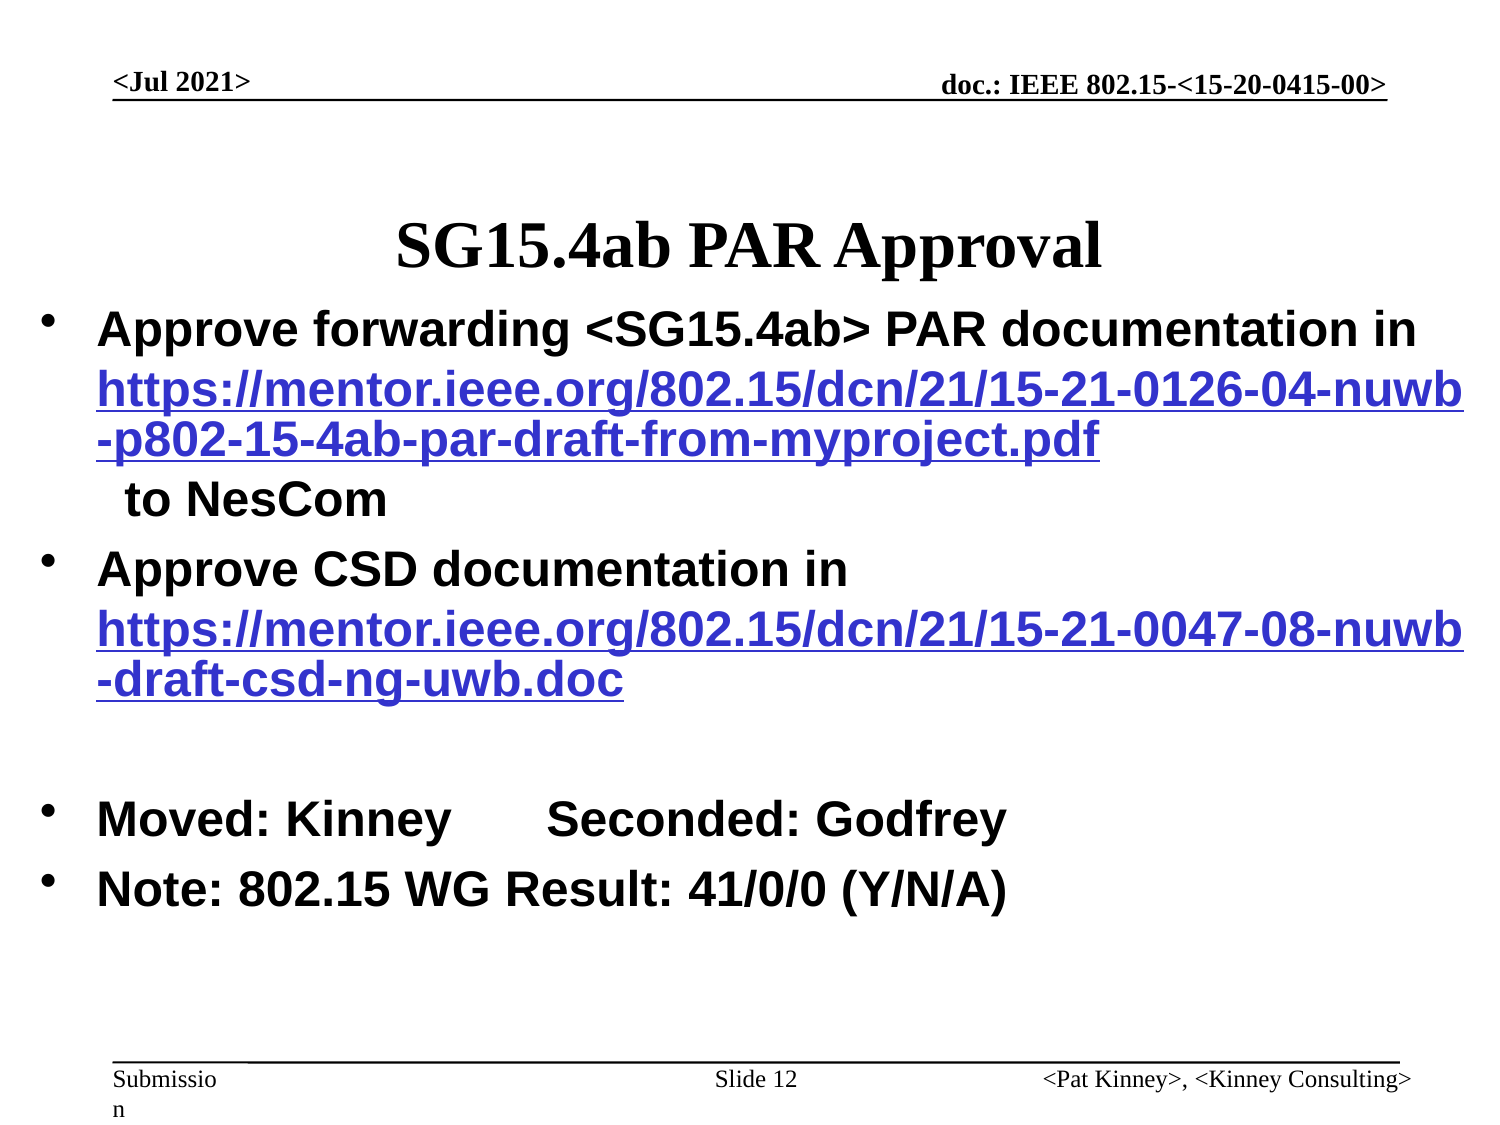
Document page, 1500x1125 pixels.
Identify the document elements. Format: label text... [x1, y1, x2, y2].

slide_number Slide 12 [712, 1062, 800, 1093]
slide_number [112, 62, 375, 98]
footer <Pat Kinney>, <Kinney Consulting> [900, 1062, 1413, 1093]
title SG15.4ab PAR Approval [112, 152, 1388, 289]
list Approve forwarding <SG15.4ab> PAR documentation in https://mentor.ieee.org/802.15/dcn/21/15-21-0126-04-nuwb-p802-15-4ab-par-draft-from-myproject.pdf to NesCom Approve CSD documentation in https://mentor.ieee.org/802.15/dcn/21/15-21-0047-08-nuwb-draft-csd-ng-uwb.doc Moved: Kinney Seconded: Godfrey Note: 802.15 WG Result: 41/0/0 (Y/N/A) [24, 289, 1488, 965]
